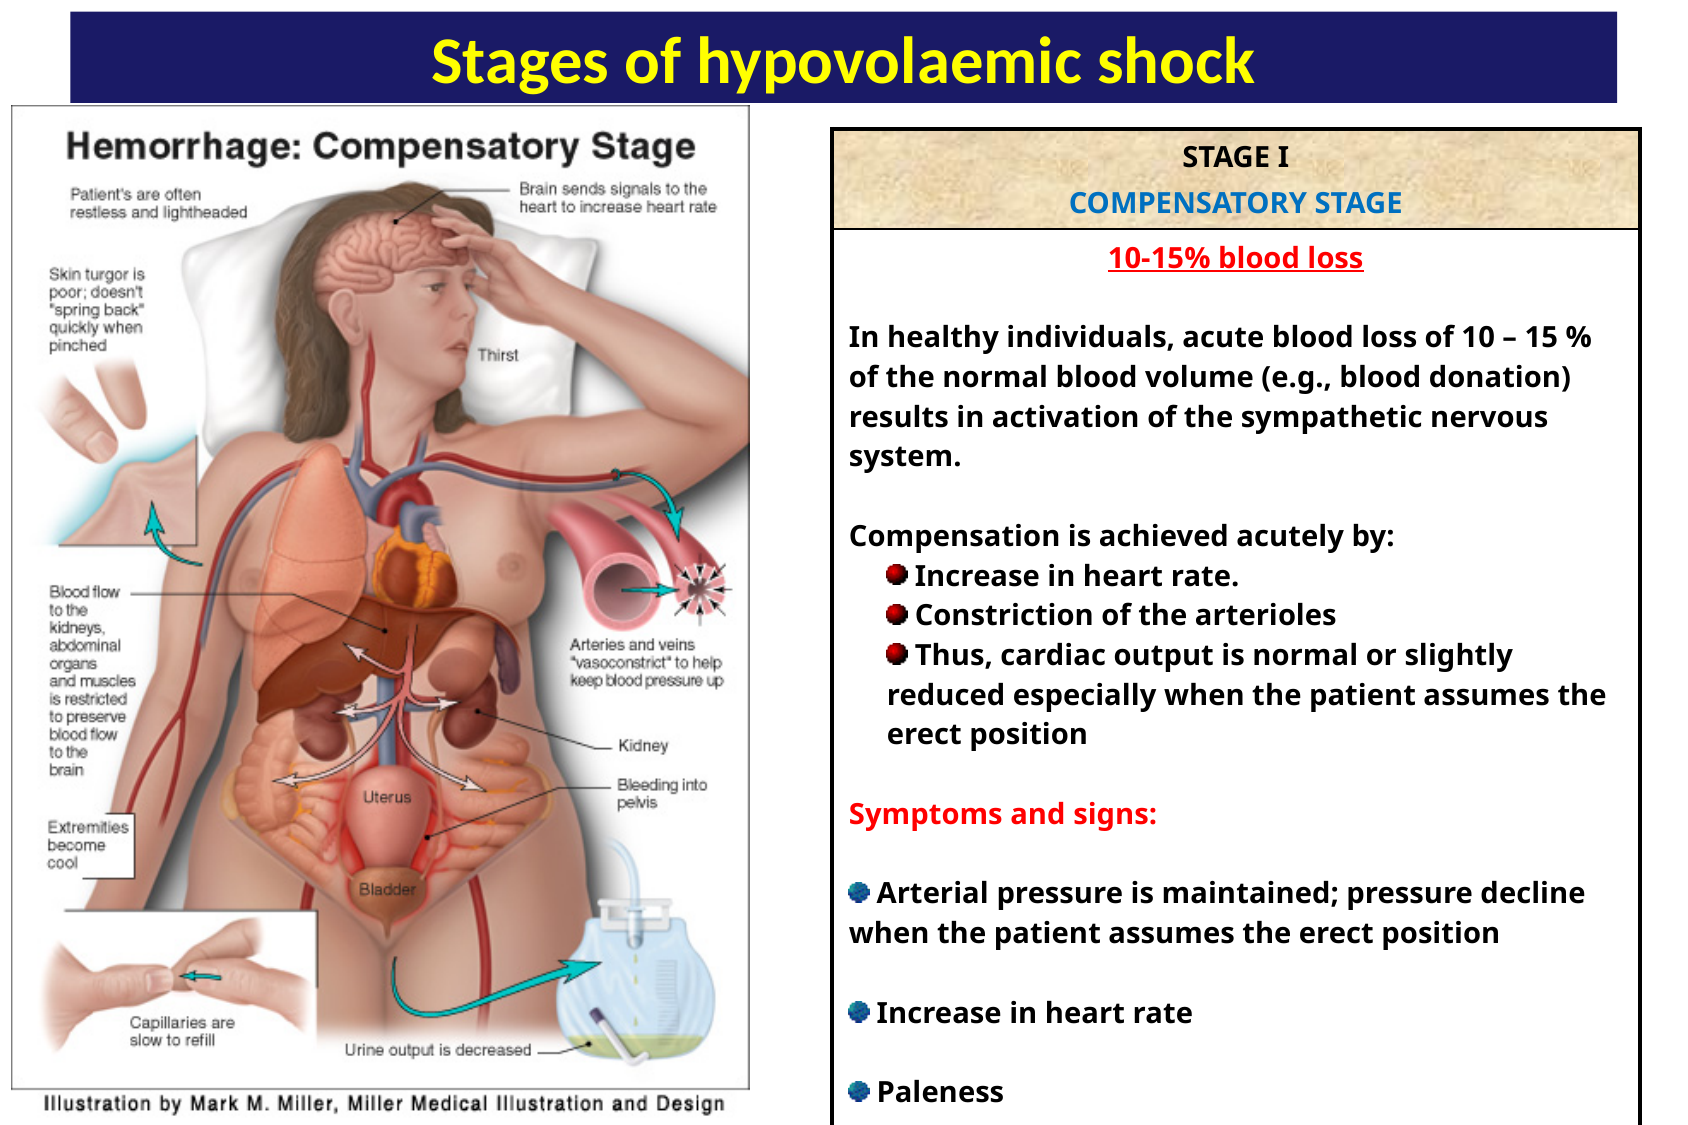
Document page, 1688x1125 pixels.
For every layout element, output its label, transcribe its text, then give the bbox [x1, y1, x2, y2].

text_box Stages of hypovolaemic shock [70, 11, 1618, 103]
picture [886, 604, 908, 625]
picture [848, 882, 870, 903]
picture [11, 105, 751, 1121]
picture [848, 1001, 870, 1023]
table_cell 10-15% blood loss In healthy individuals, acute blood loss of 10 – 15 % of the normal blood volume (e.g., blood donation) results in activation of the sympathetic nervous system. Compensation is achieved acutely by: Increase in heart rate. Constriction of the arterioles Thus, cardiac output is normal or slightly reduced especially when the patient assumes the erect position Symptoms and signs: Arterial pressure is maintained; pressure decline when the patient assumes the erect position Increase in heart rate Paleness Anxiety See opposite figure. [834, 230, 1638, 1125]
picture [886, 564, 908, 585]
picture [886, 643, 908, 665]
table_header STAGE I COMPENSATORY STAGE [834, 131, 1638, 228]
picture [848, 1081, 870, 1102]
